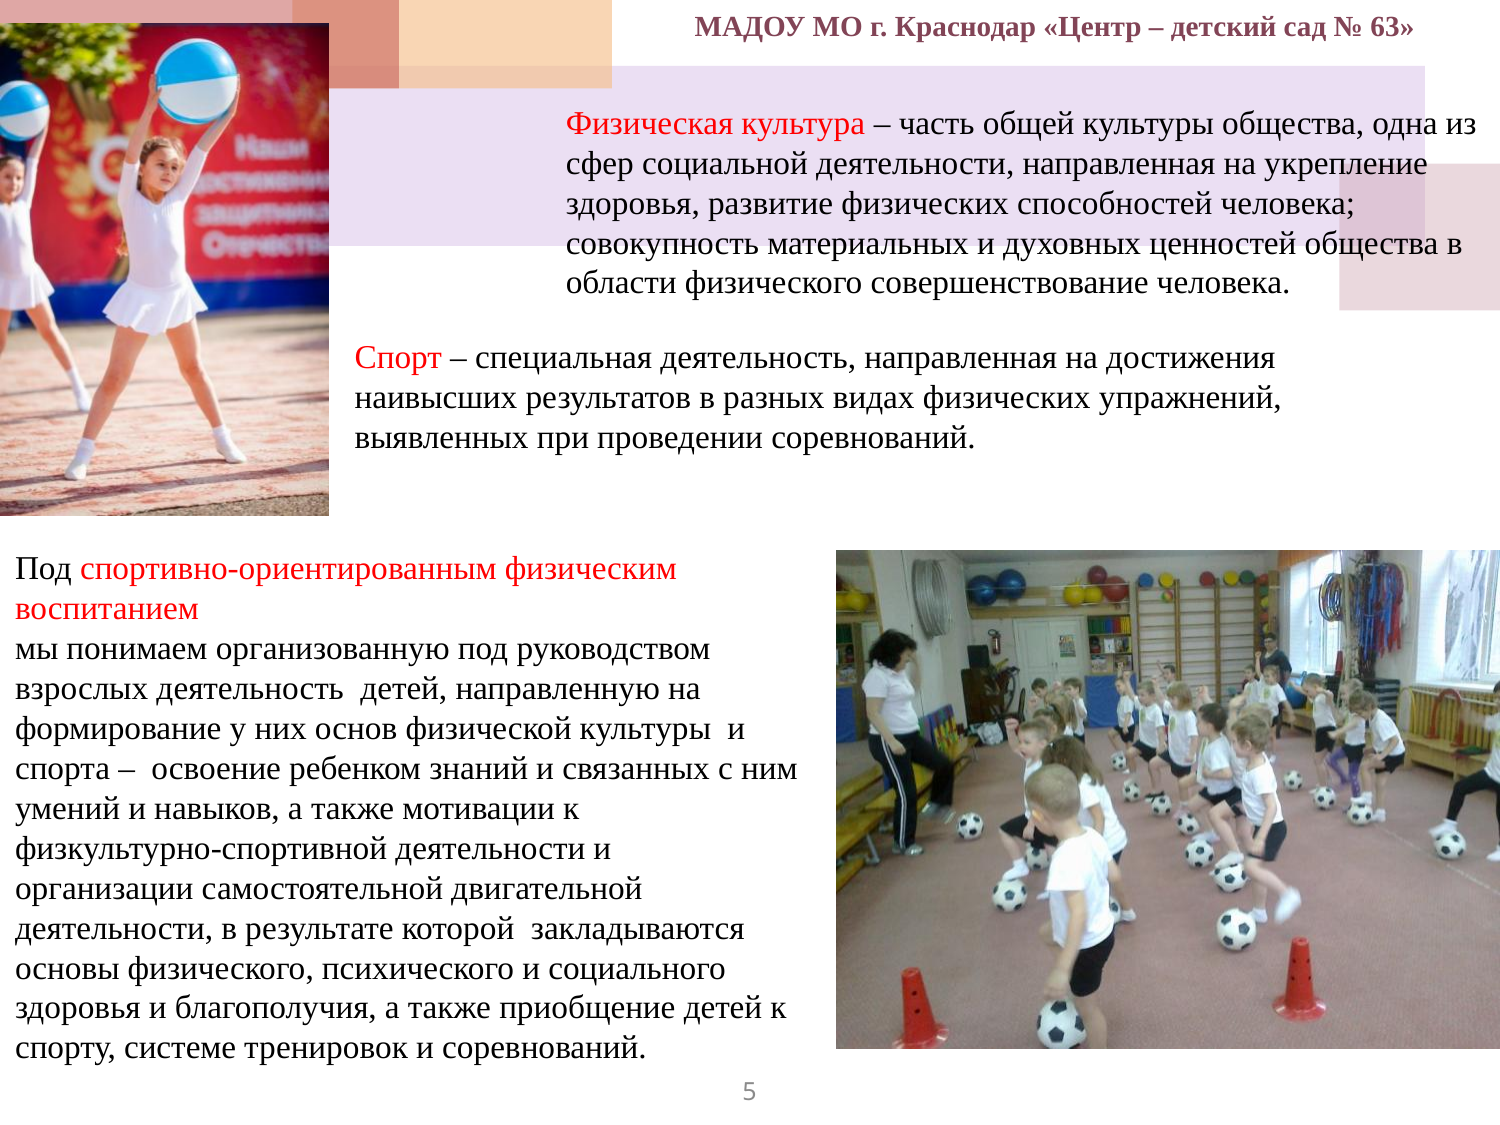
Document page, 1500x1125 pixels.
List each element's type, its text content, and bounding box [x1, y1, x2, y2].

picture [0, 23, 329, 516]
picture [836, 550, 1500, 1049]
text_box Физическая культура – часть общей культуры общества, одна из сфер социальной деятельности, направленная на укрепление здоровья, развитие физических способностей человека; совокупность материальных и духовных ценностей общества в области физического совершенствование человека. [550, 93, 1500, 308]
slide_number 5 [574, 1072, 925, 1113]
text_box МАДОУ МО г. Краснодар «Центр – детский сад № 63» [609, 0, 1500, 50]
text_box Спорт – специальная деятельность, направленная на достижения наивысших результатов в разных видах физических упражнений, выявленных при проведении соревнований. [339, 328, 1325, 463]
list Под спортивно-ориентированным физическим воспитанием мы понимаем организованную под руководством взрослых деятельность детей, направленную на формирование у них основ физической культуры и спорта – освоение ребенком знаний и связанных с ним умений и навыков, а также мотивации к физкультурно-спортивной деятельности и организации самостоятельной двигательной деятельности, в результате которой закладываются основы физического, психического и социального здоровья и благополучия, а также приобщение детей к спорту, системе тренировок и соревнований. [0, 539, 832, 1125]
